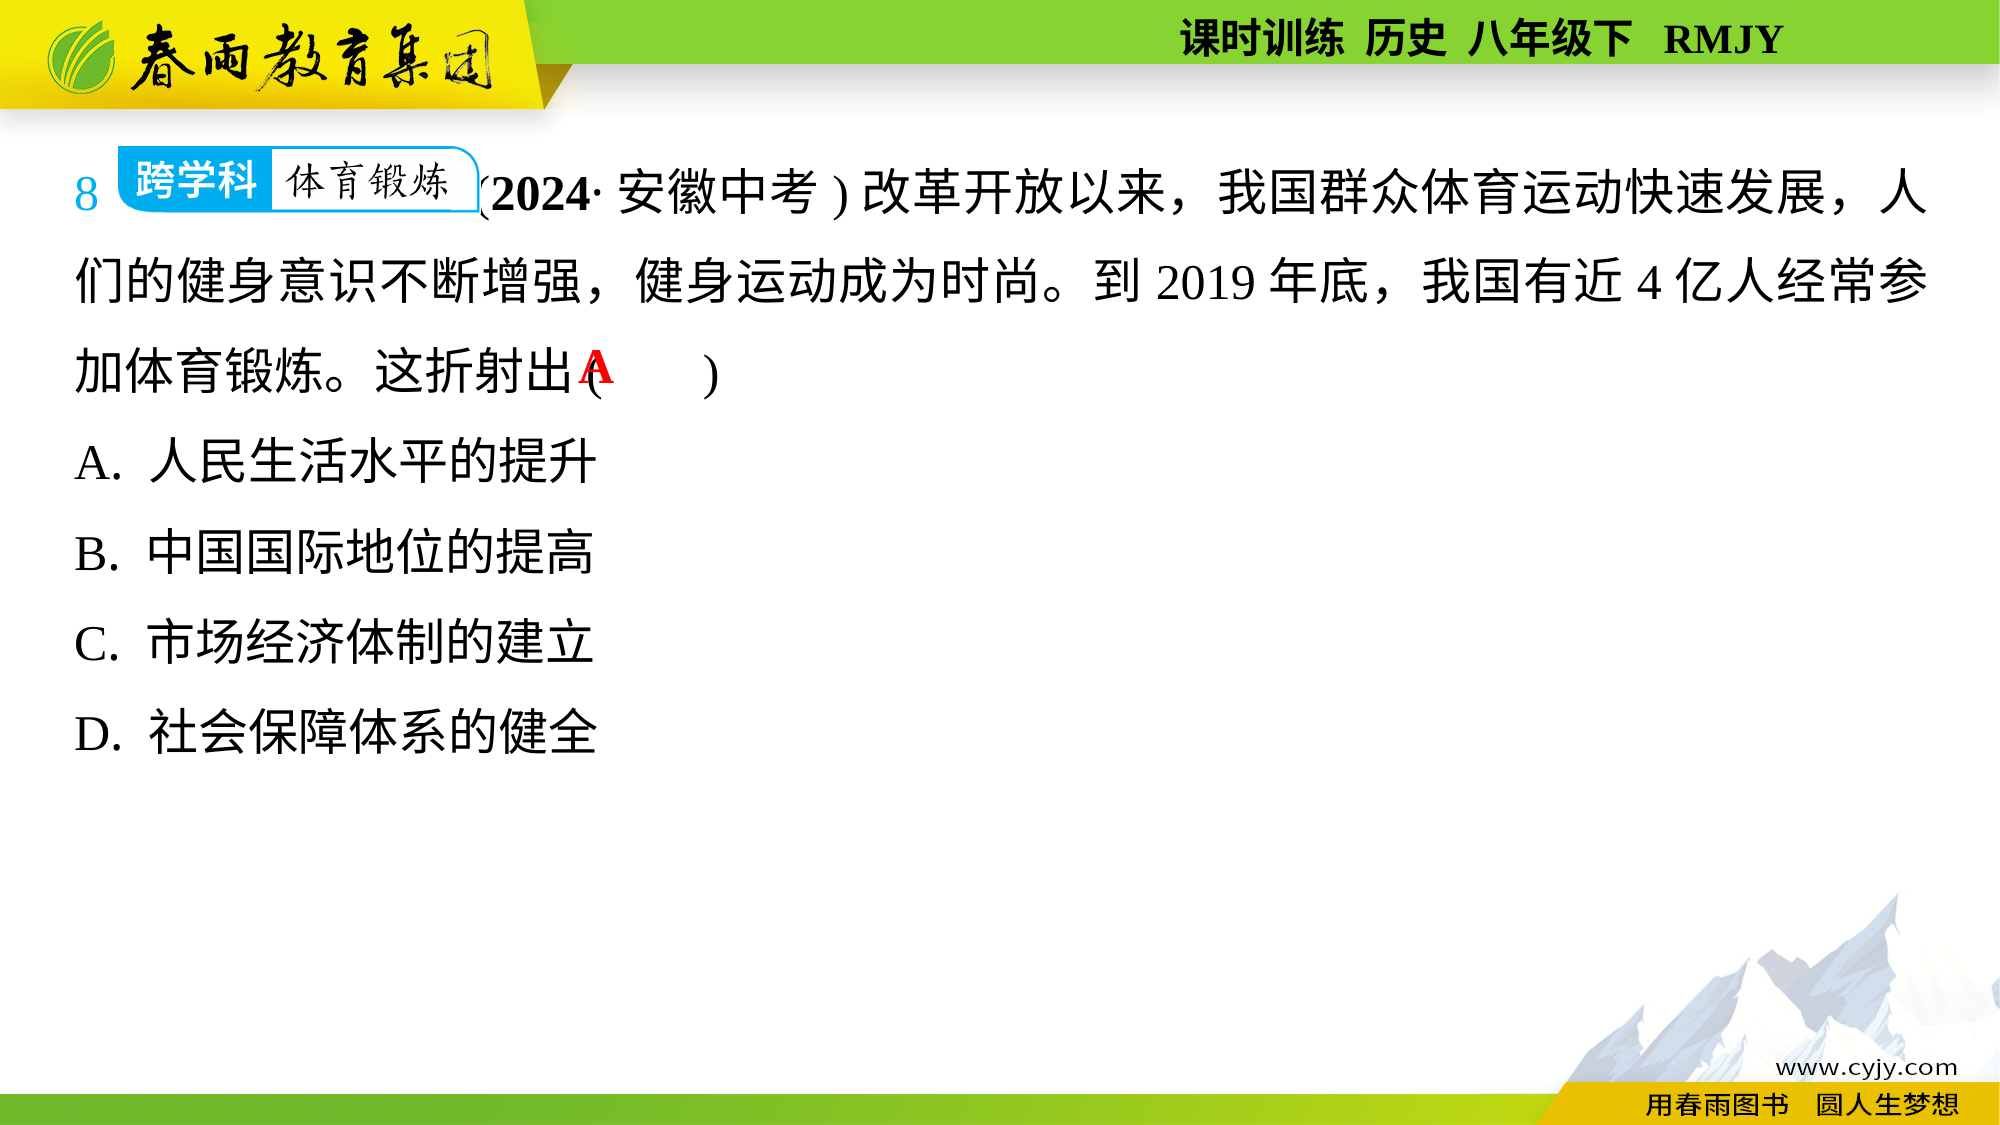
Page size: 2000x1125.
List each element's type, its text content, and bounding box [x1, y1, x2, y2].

picture [0, 0, 2000, 1125]
list 8 (2024·安徽中考)改革开放以来，我国群众体育运动快速发展，人们的健身意识不断增强，健身运动成为时尚。到2019年底，我国有近4亿人经常参加体育锻炼。这折射出( ) A. 人民生活水平的提升 B. 中国国际地位的提高 C. 市场经济体制的建立 D. 社会保障体系的健全 [59, 122, 1944, 774]
text_box A [563, 326, 629, 401]
